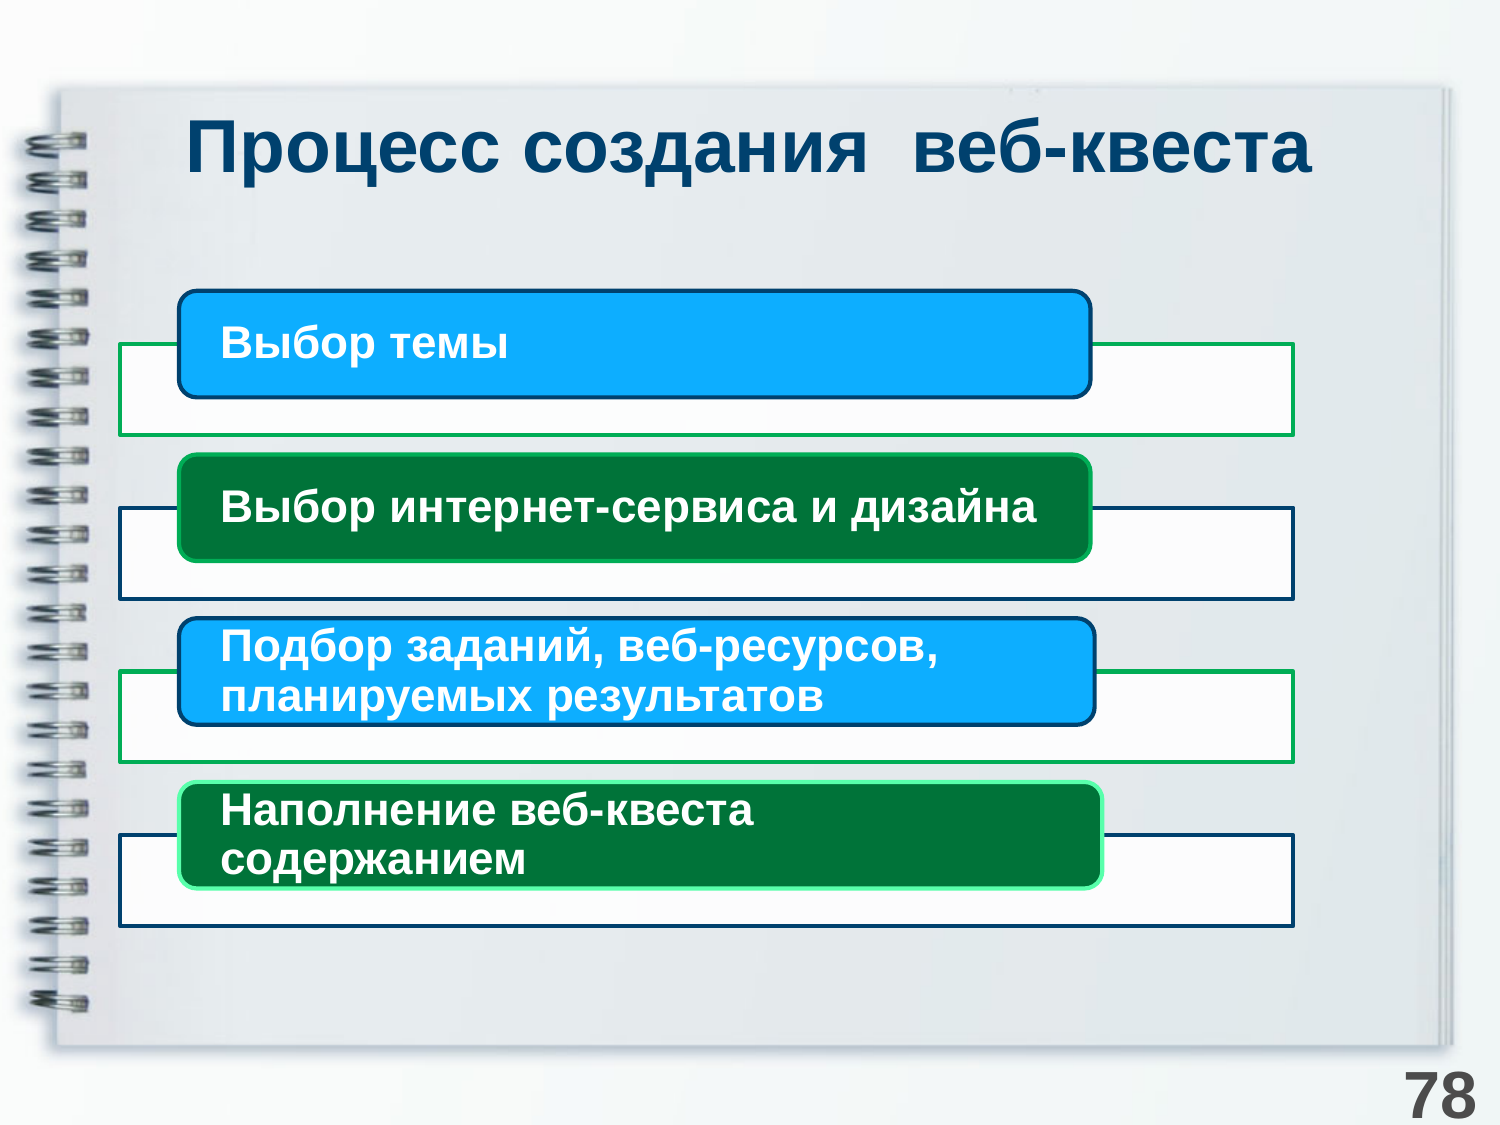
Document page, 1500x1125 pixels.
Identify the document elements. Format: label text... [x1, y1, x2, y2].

slide_number 78 [1375, 1043, 1493, 1123]
text_box Процесс создания веб-квеста [74, 90, 1424, 218]
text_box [119, 217, 1294, 1000]
picture [0, 0, 1500, 1125]
